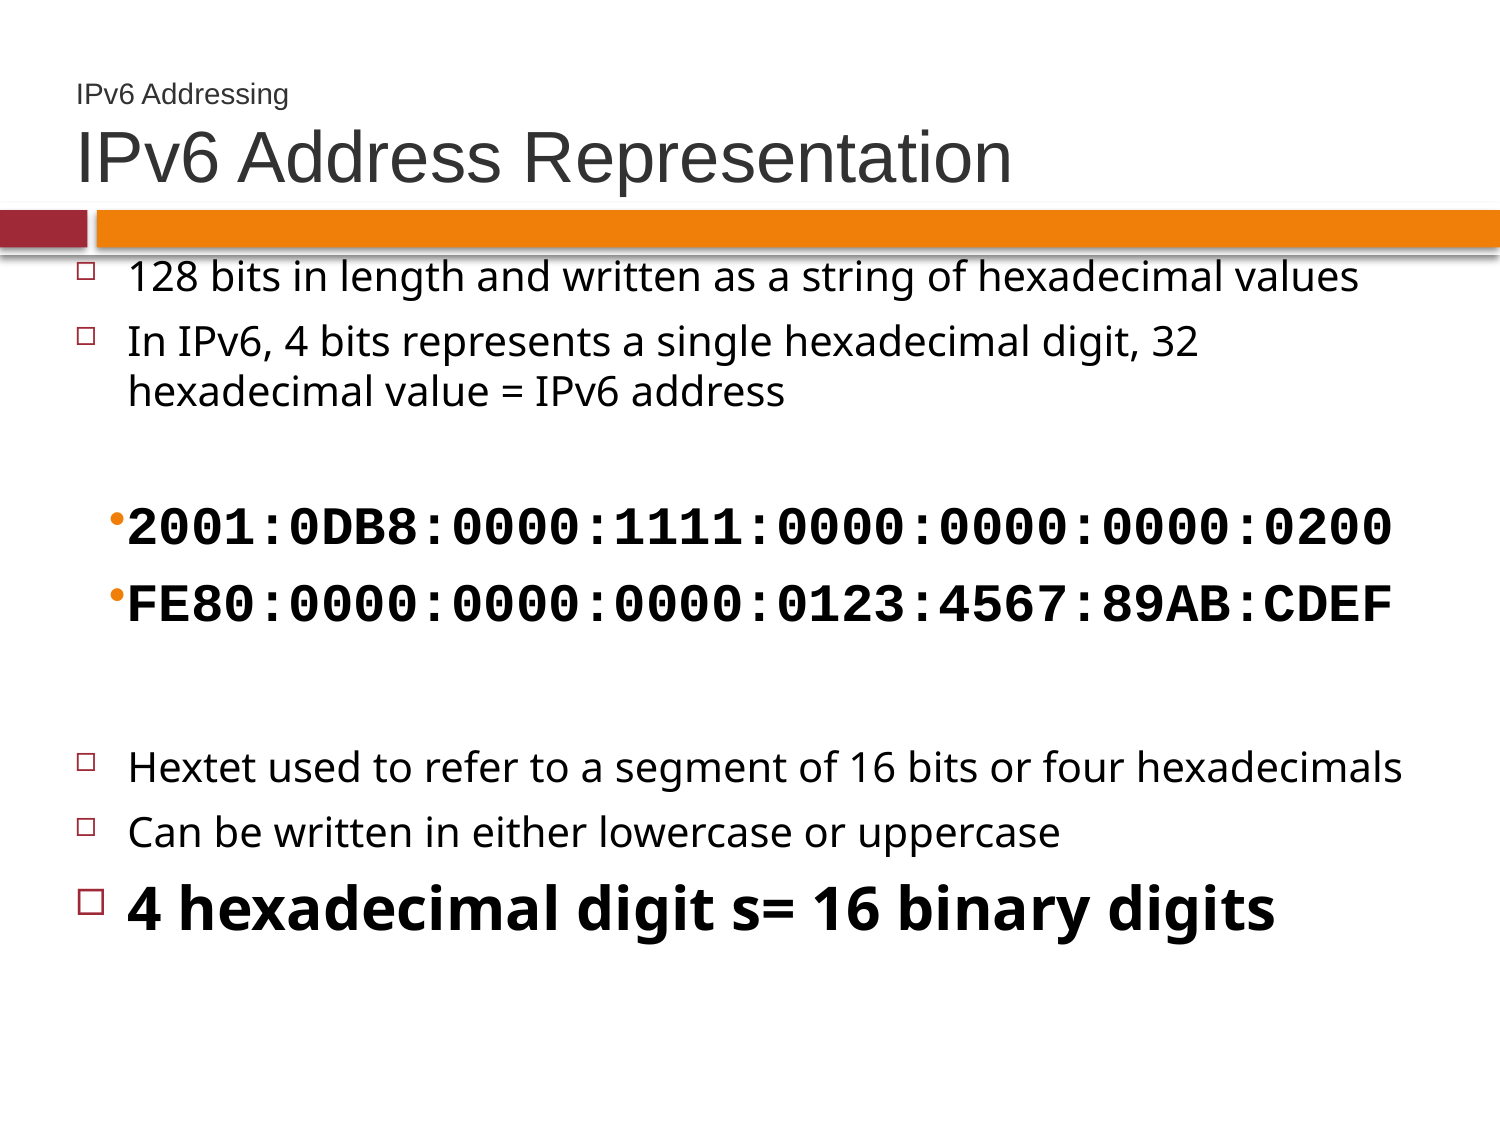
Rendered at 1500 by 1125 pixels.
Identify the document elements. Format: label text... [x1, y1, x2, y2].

list 128 bits in length and written as a string of hexadecimal values In IPv6, 4 bits represents a single hexadecimal digit, 32 hexadecimal value = IPv6 address 2001:0DB8:0000:1111:0000:0000:0000:0200 FE80:0000:0000:0000:0123:4567:89AB:CDEF Hextet used to refer to a segment of 16 bits or four hexadecimals Can be written in either lowercase or uppercase 4 hexadecimal digit s= 16 binary digits [59, 242, 1445, 1079]
title IPv6 Addressing IPv6 Address Representation [61, 67, 1500, 205]
